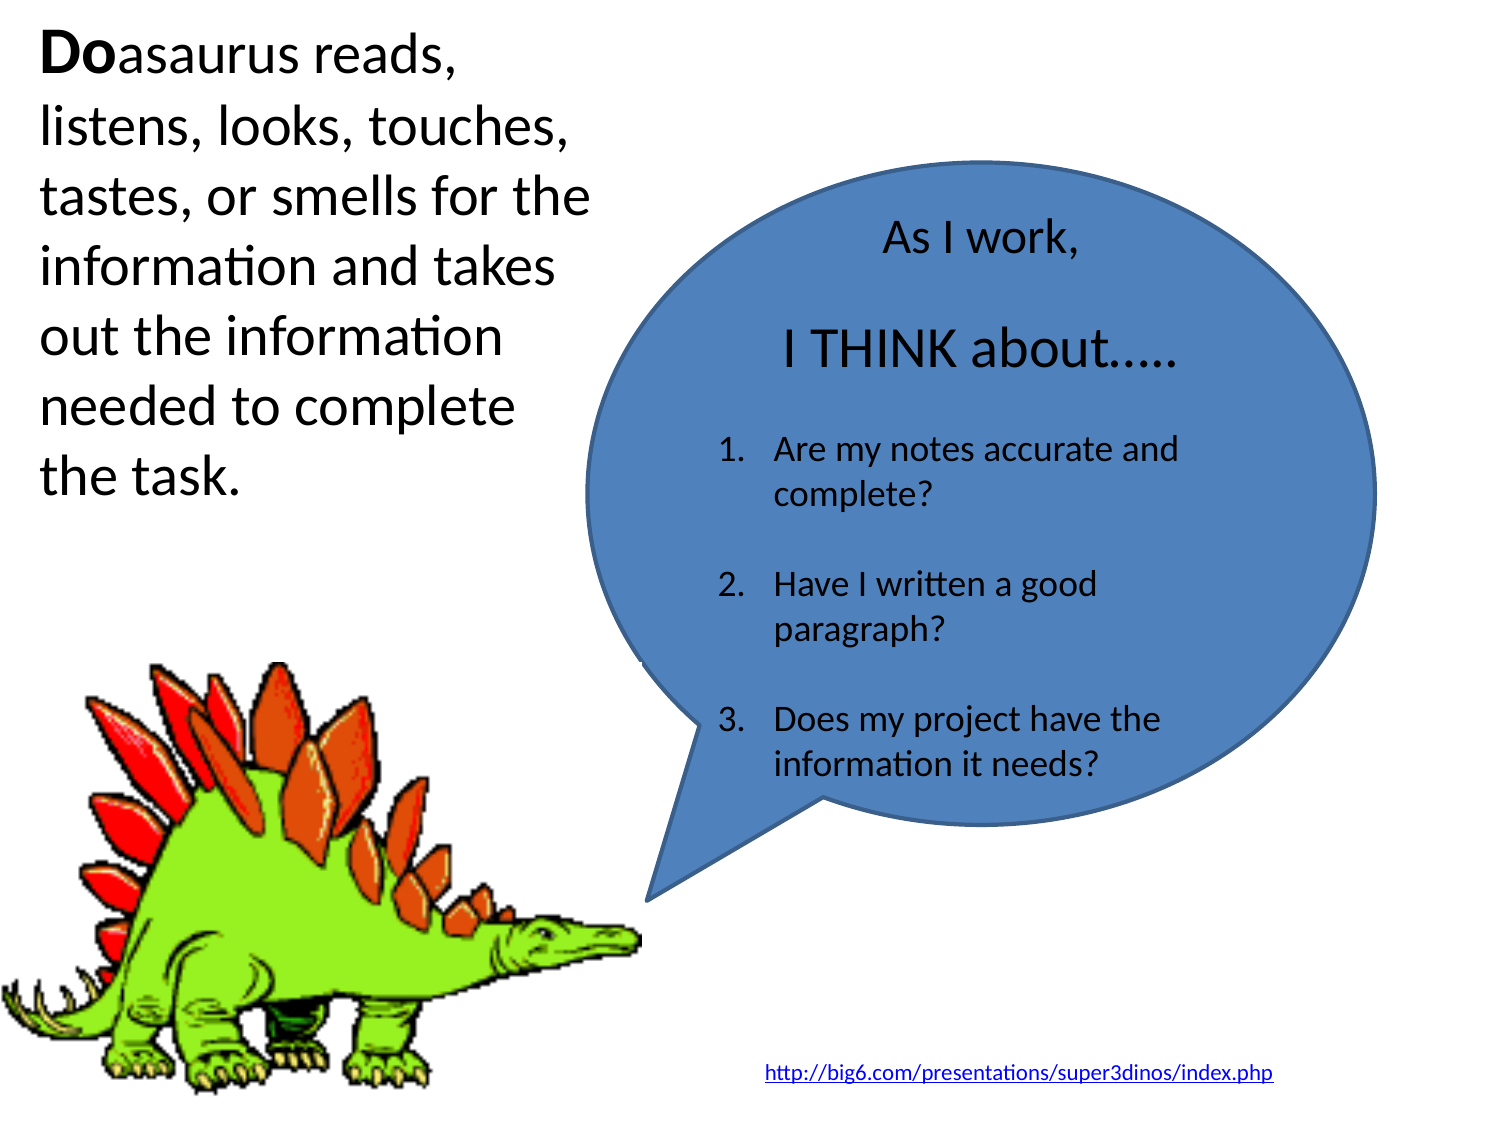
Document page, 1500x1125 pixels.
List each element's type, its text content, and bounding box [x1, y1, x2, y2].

text_box http://big6.com/presentations/super3dinos/index.php [749, 1050, 1500, 1093]
text_box As I work, I THINK about….. Are my notes accurate and complete? Have I written a good paragraph? Does my project have the information it needs? [586, 160, 1378, 903]
text_box Doasaurus reads, listens, looks, touches, tastes, or smells for the information and takes out the information needed to complete the task. [24, 0, 613, 515]
picture [0, 662, 642, 1125]
